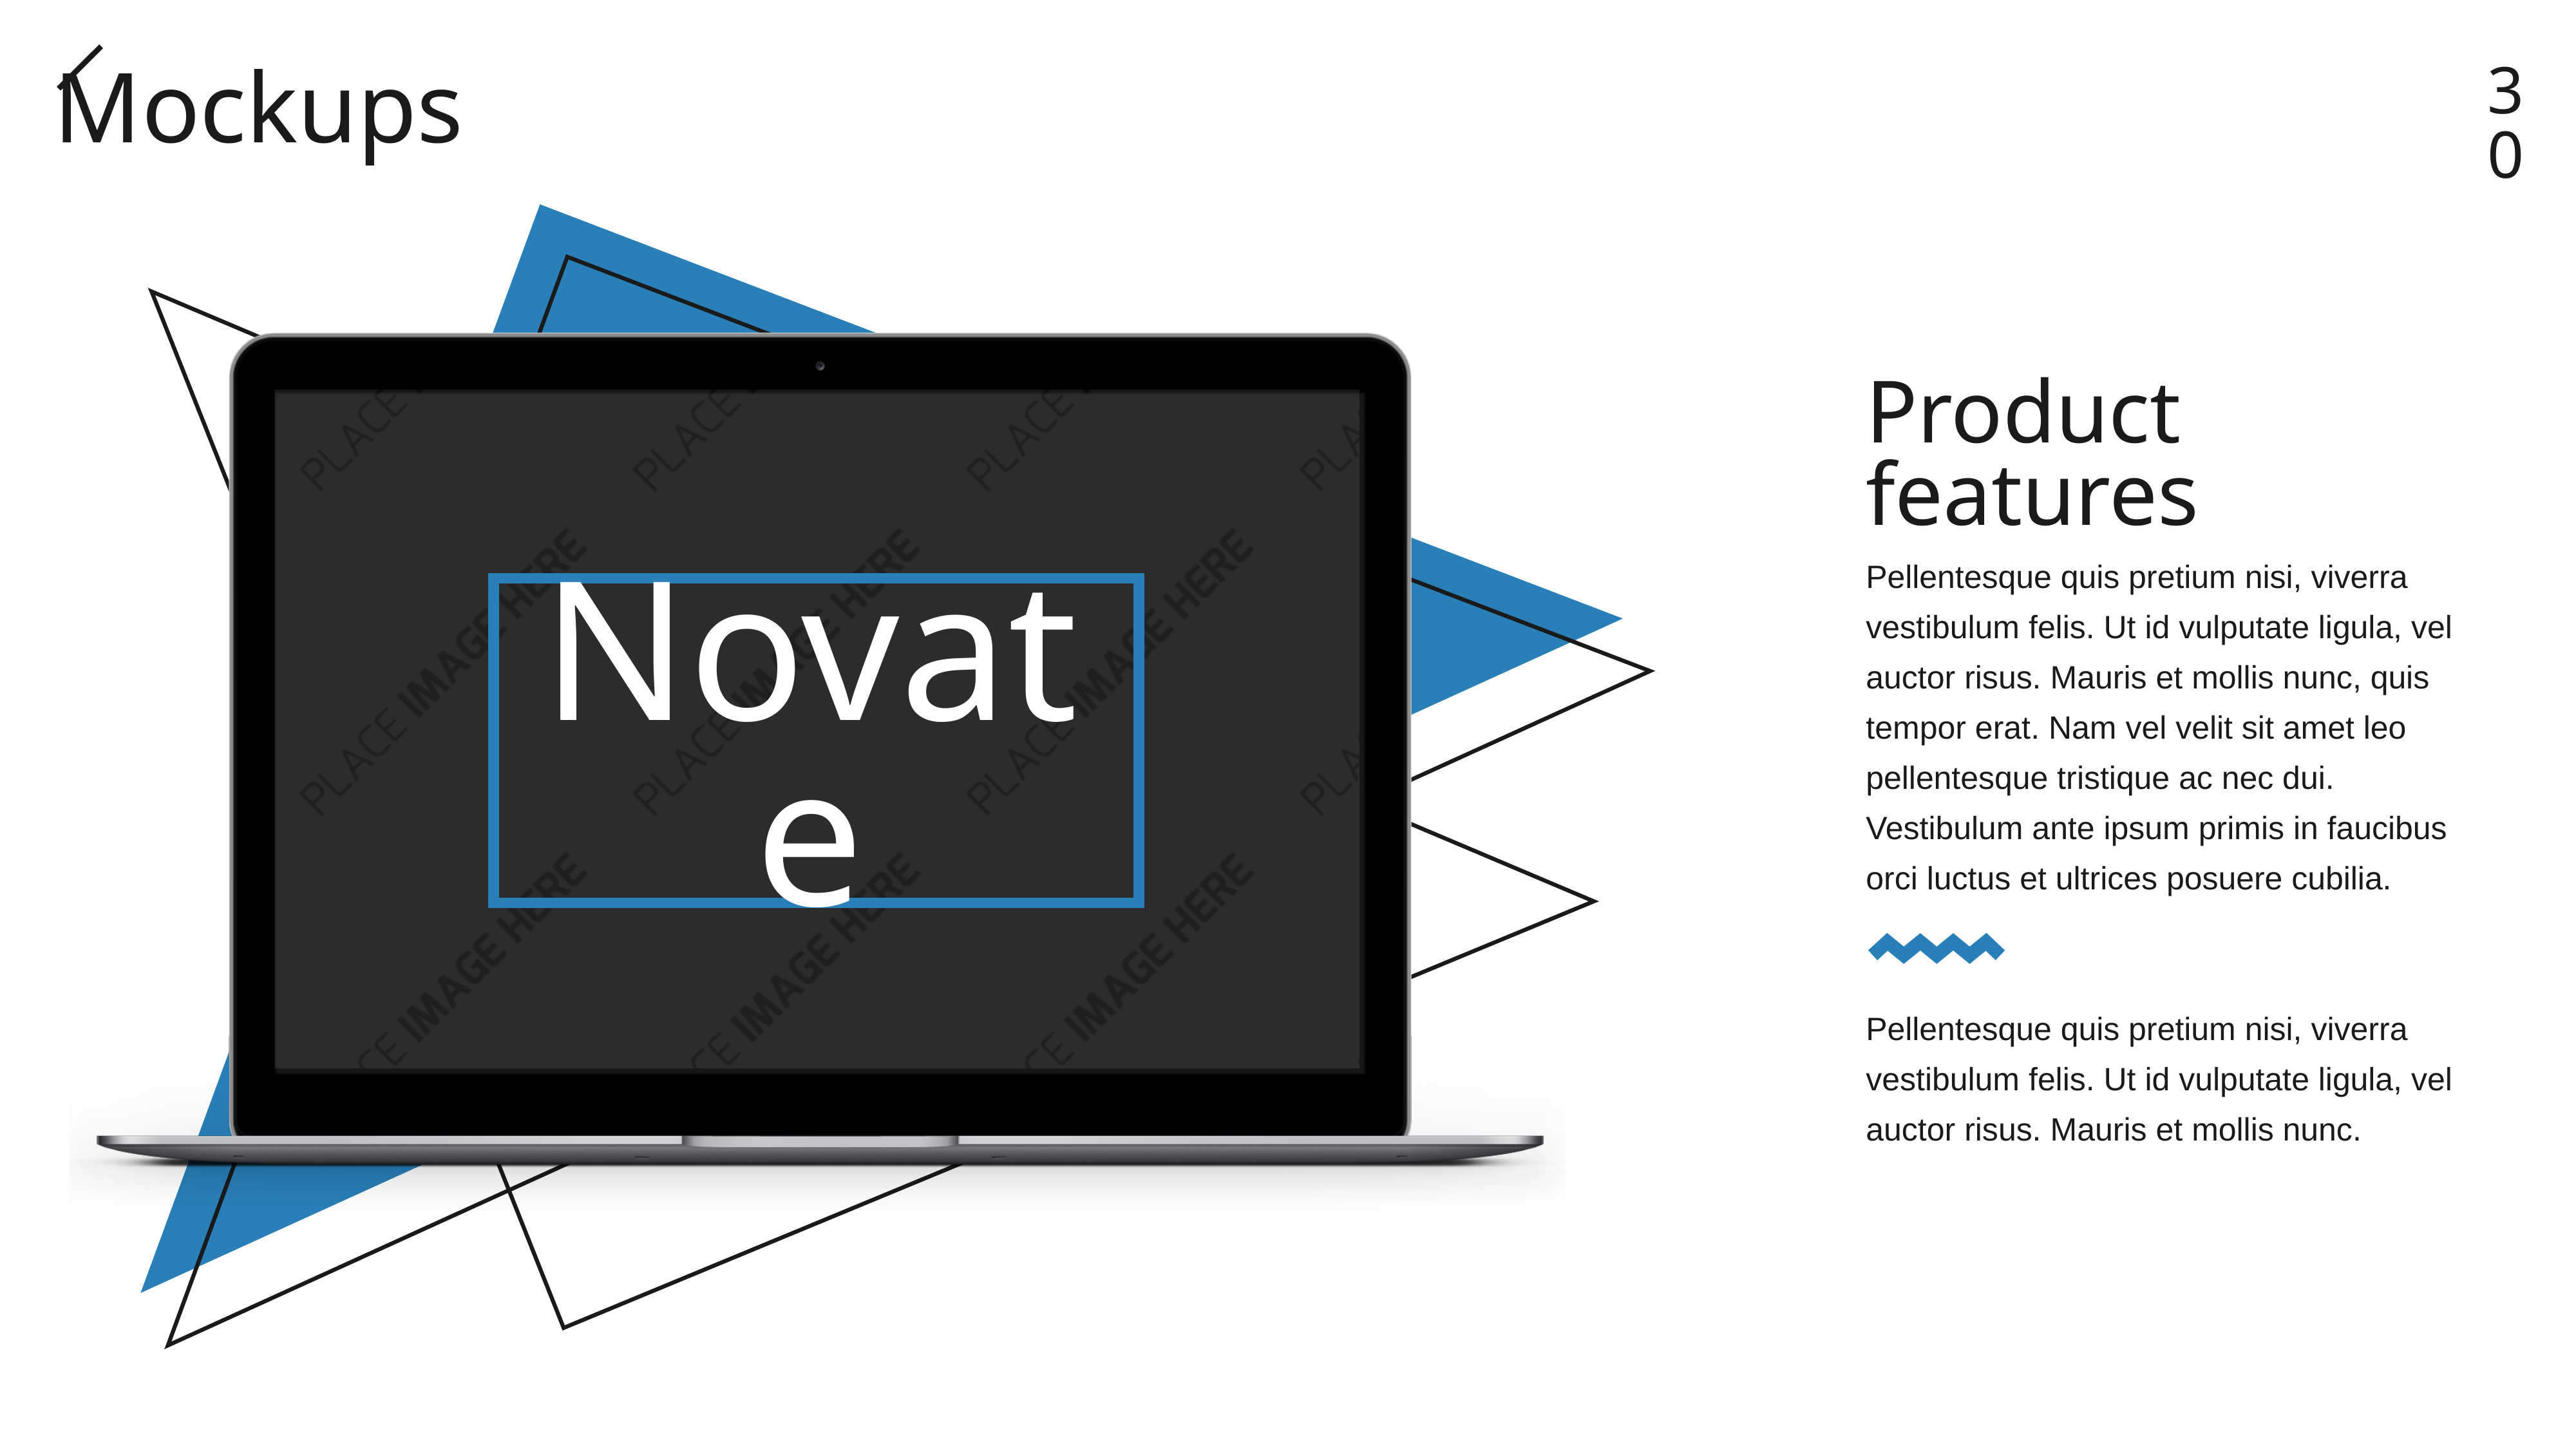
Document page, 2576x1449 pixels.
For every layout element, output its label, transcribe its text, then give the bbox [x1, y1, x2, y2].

text_box [526, 1233, 793, 1328]
text_box [1566, 889, 1594, 913]
text_box [513, 204, 730, 277]
text_box [560, 256, 620, 277]
slide_number 30 [2477, 44, 2535, 122]
text_box [69, 277, 1566, 1233]
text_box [1865, 416, 2472, 1135]
text_box Mockups [53, 46, 464, 162]
text_box [167, 1233, 415, 1346]
text_box [274, 390, 1360, 1068]
text_box [140, 1233, 209, 1293]
text_box [1566, 638, 1651, 710]
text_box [493, 578, 1139, 904]
text_box [1566, 596, 1623, 641]
